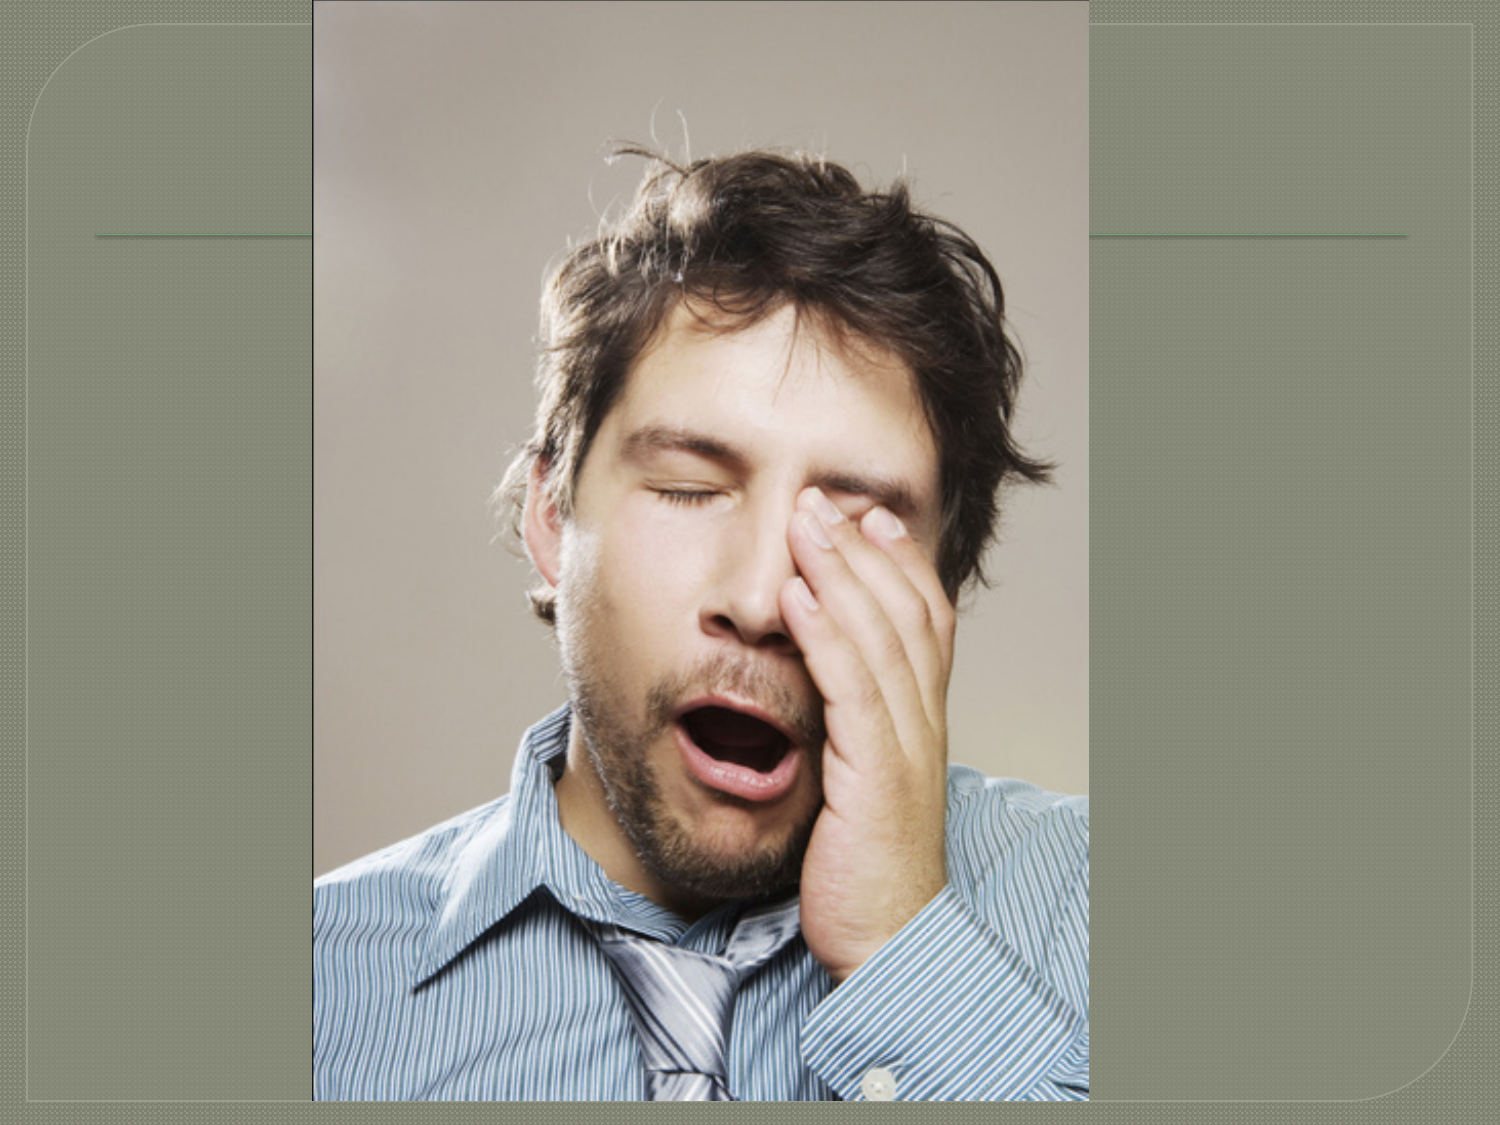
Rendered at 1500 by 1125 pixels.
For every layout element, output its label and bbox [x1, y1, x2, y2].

picture [312, 0, 1090, 1102]
